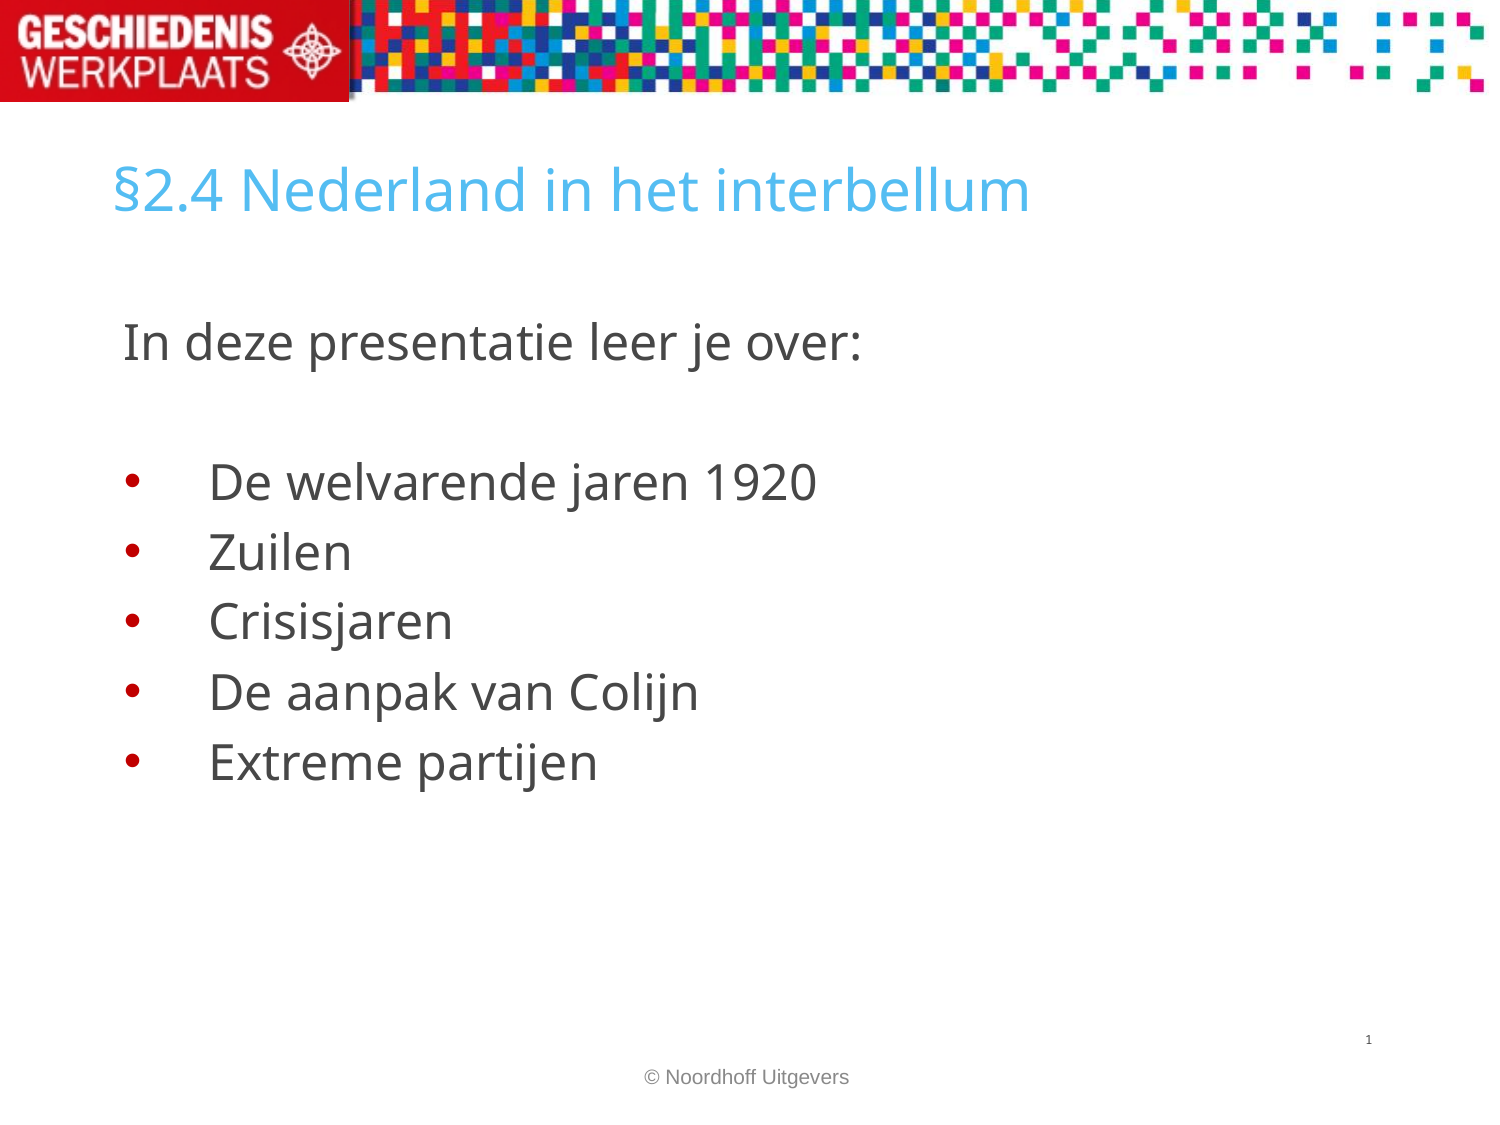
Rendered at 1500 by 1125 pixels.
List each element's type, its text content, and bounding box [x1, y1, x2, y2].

title §2.4 Nederland in het interbellum [112, 145, 1401, 256]
slide_number 1 [1325, 1025, 1388, 1063]
text_box © Noordhoff Uitgevers [512, 1045, 988, 1106]
picture [0, 0, 1500, 1125]
list In deze presentatie leer je over: De welvarende jaren 1920 Zuilen Crisisjaren De aanpak van Colijn Extreme partijen [123, 302, 1421, 988]
